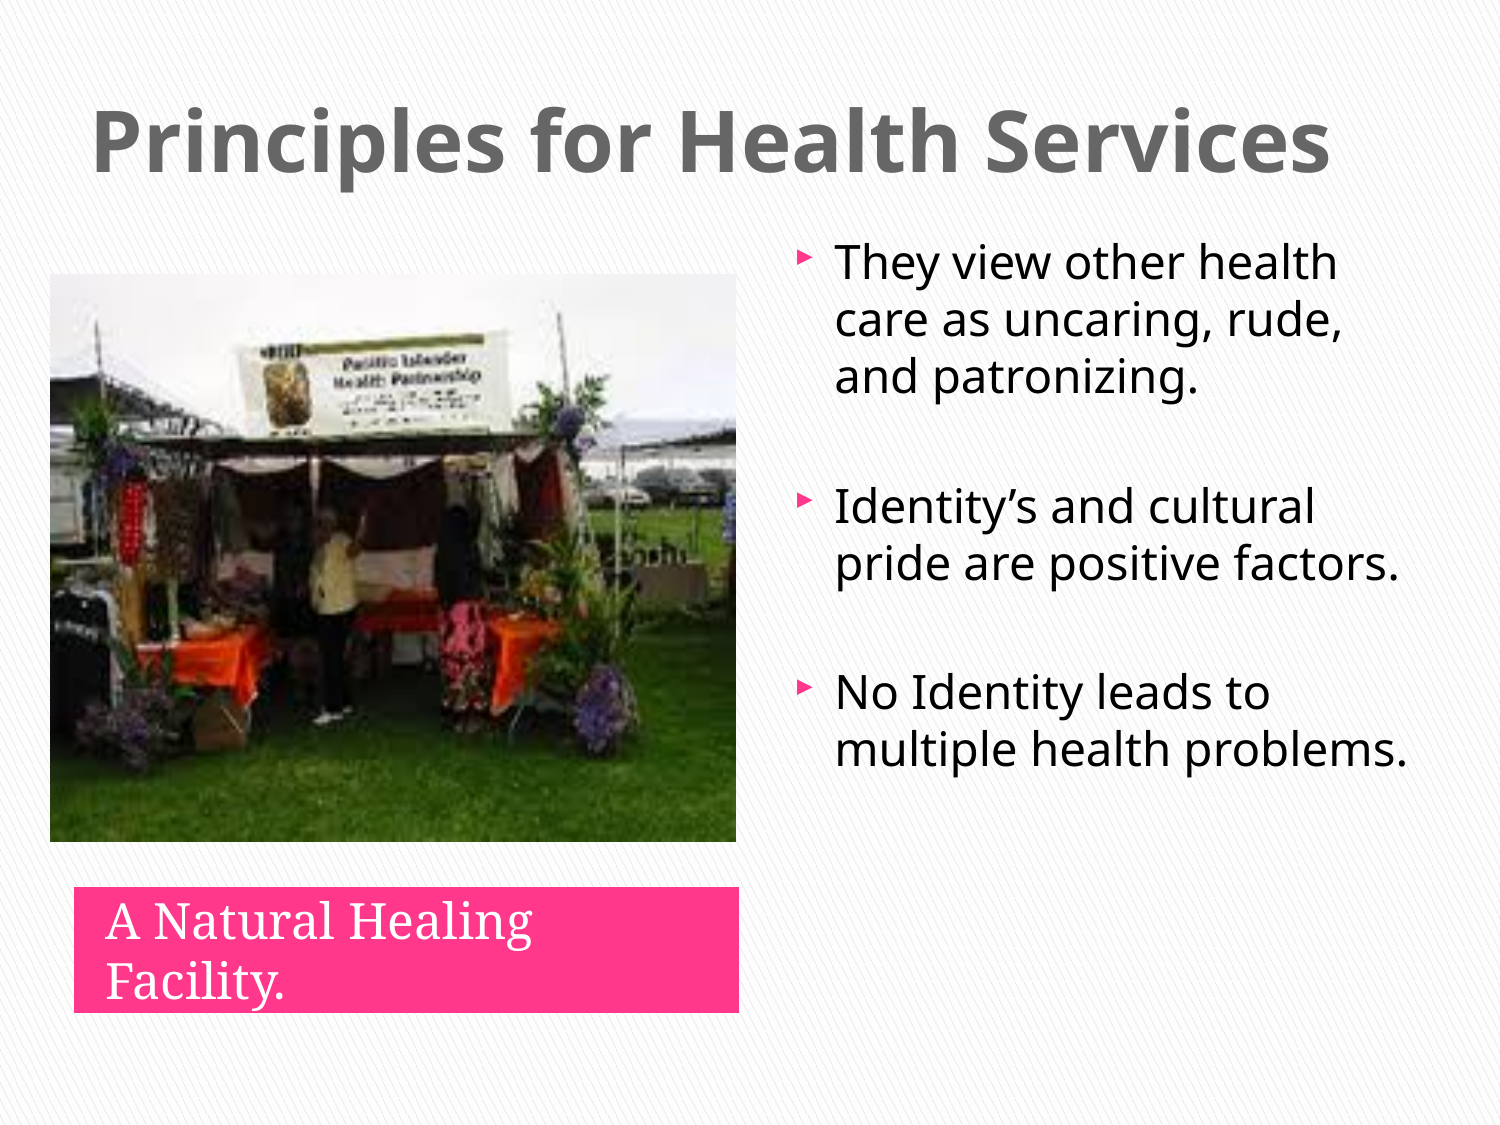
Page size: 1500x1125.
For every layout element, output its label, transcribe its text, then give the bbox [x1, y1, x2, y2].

list A Natural Healing Facility. [74, 887, 739, 1013]
list They view other health care as uncaring, rude, and patronizing. Identity’s and cultural pride are positive factors. No Identity leads to multiple health problems. [762, 224, 1426, 872]
title Principles for Health Services [75, 44, 1425, 233]
picture [49, 274, 736, 843]
